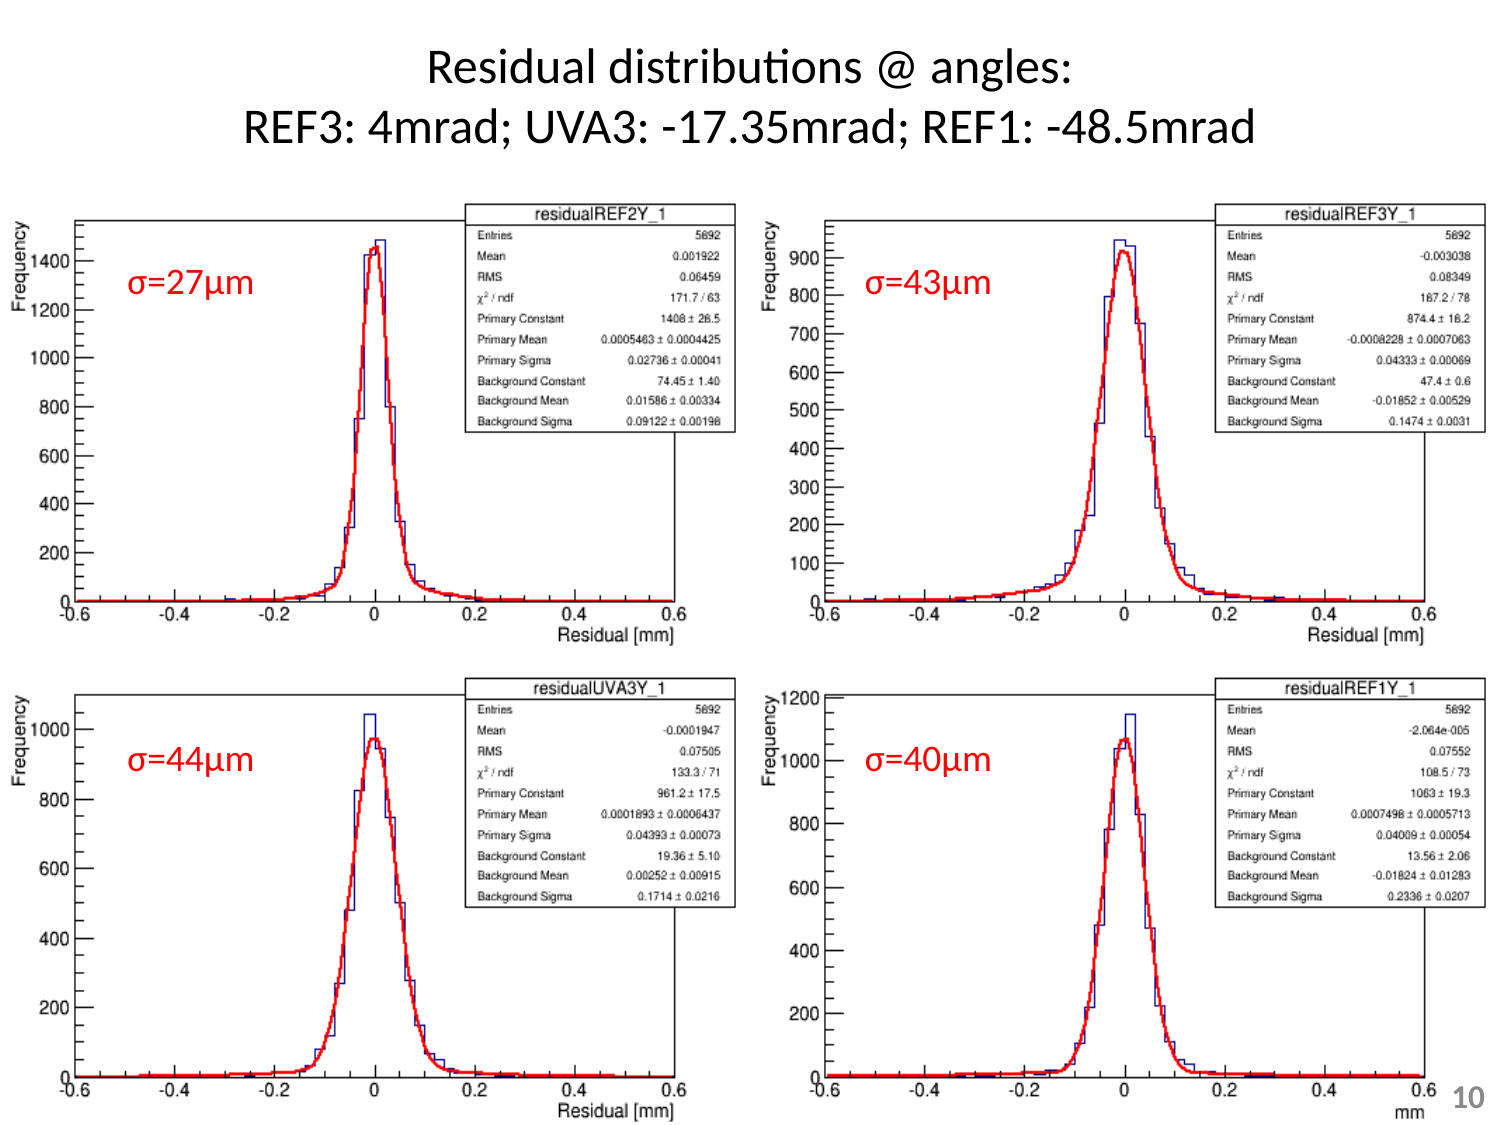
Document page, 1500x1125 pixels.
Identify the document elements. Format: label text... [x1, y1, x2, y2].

title Residual distributions @ angles: REF3: 4mrad; UVA3: -17.35mrad; REF1: -48.5mrad [75, 0, 1425, 173]
picture [0, 174, 1500, 1125]
